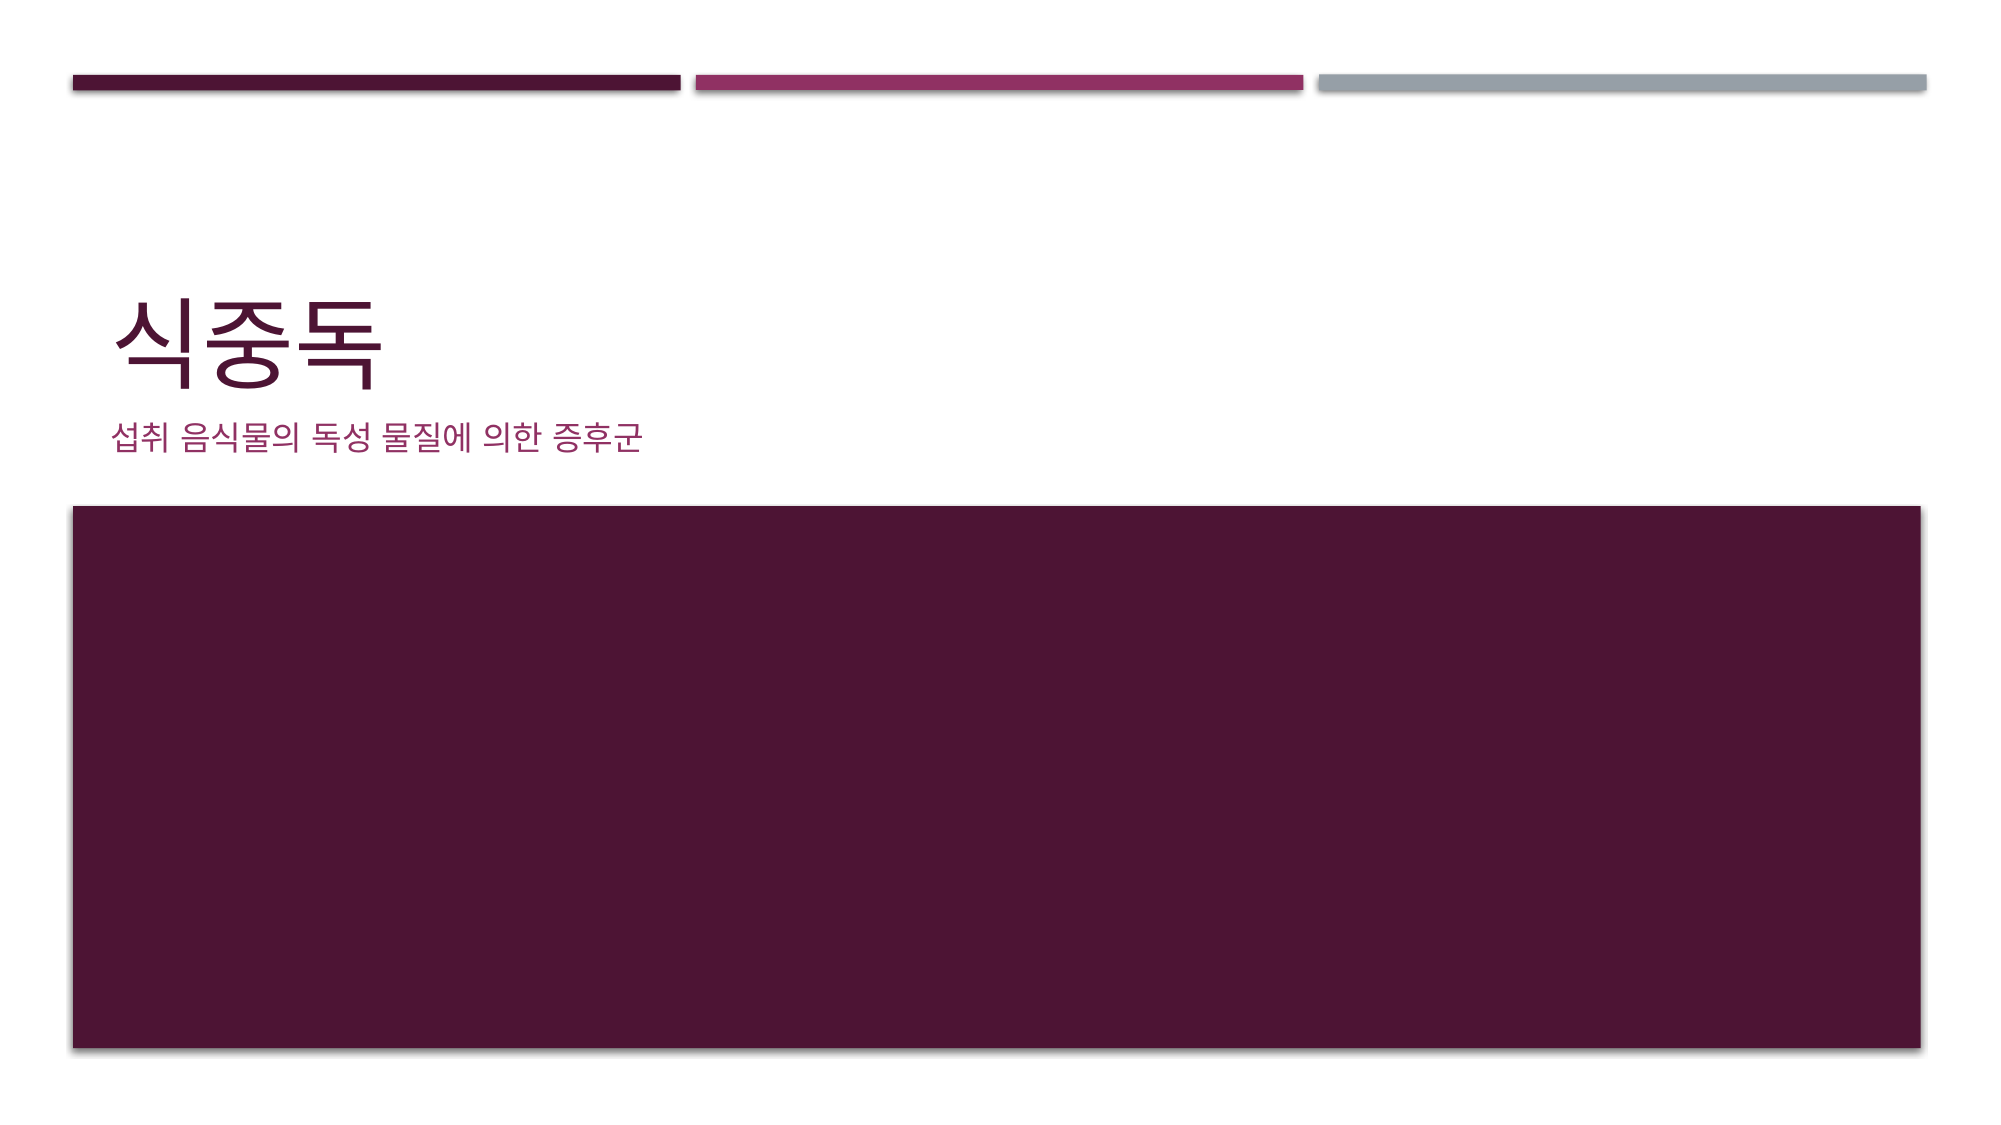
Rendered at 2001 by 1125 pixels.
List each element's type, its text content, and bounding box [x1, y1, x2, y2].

title 식중독 [95, 167, 1899, 409]
subtitle 섭취 음식물의 독성 물질에 의한 증후군 [95, 409, 1899, 507]
